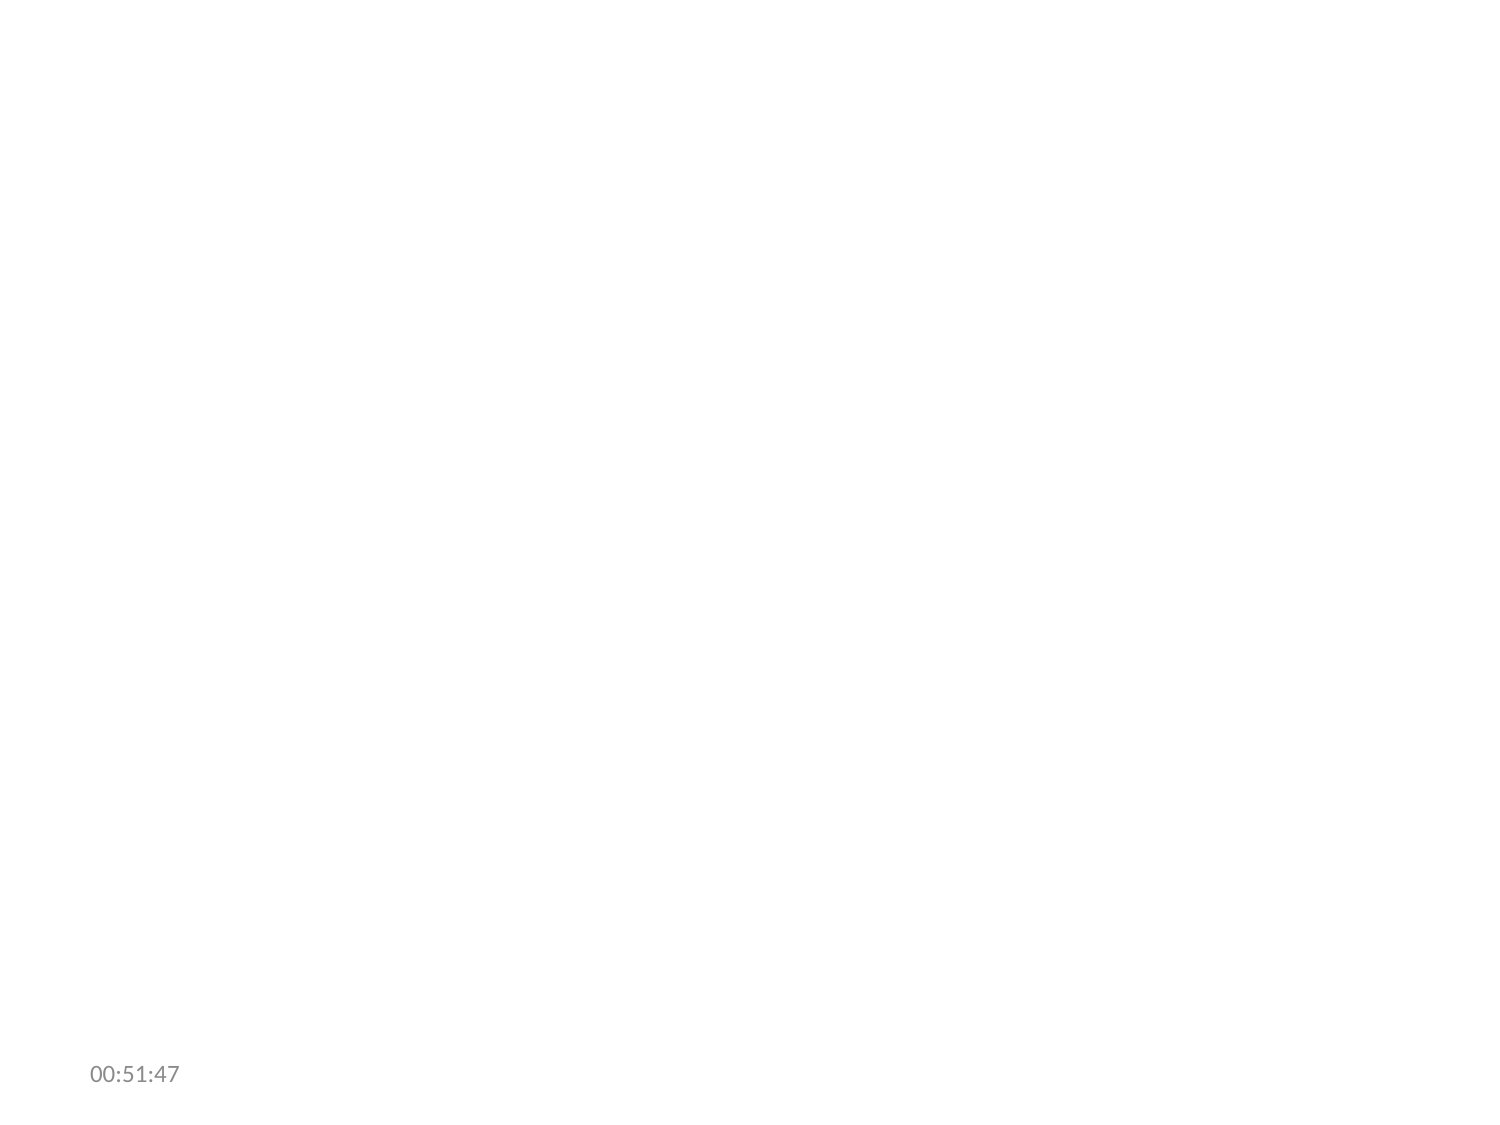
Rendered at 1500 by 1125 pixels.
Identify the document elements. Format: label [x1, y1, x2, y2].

slide_number [75, 1042, 425, 1103]
